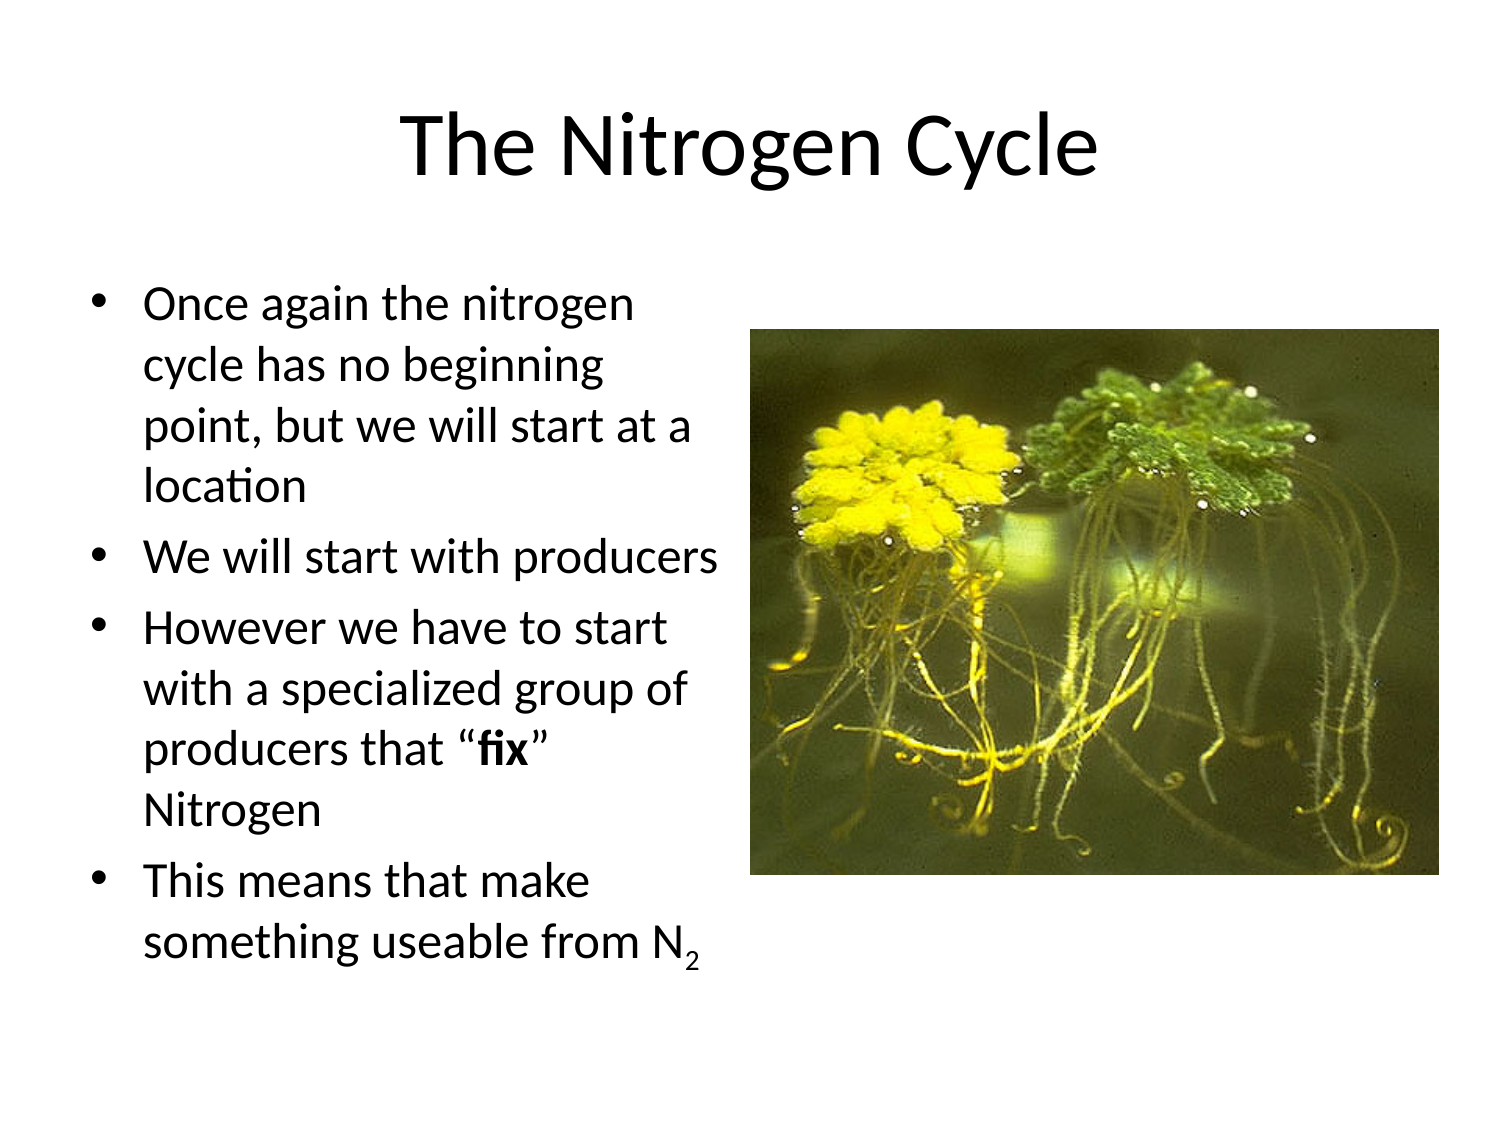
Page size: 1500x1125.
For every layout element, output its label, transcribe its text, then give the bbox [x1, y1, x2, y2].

picture [749, 329, 1440, 876]
title The Nitrogen Cycle [75, 45, 1425, 233]
list Once again the nitrogen cycle has no beginning point, but we will start at a location We will start with producers However we have to start with a specialized group of producers that “fix” Nitrogen This means that make something useable from N2 [75, 262, 738, 1005]
